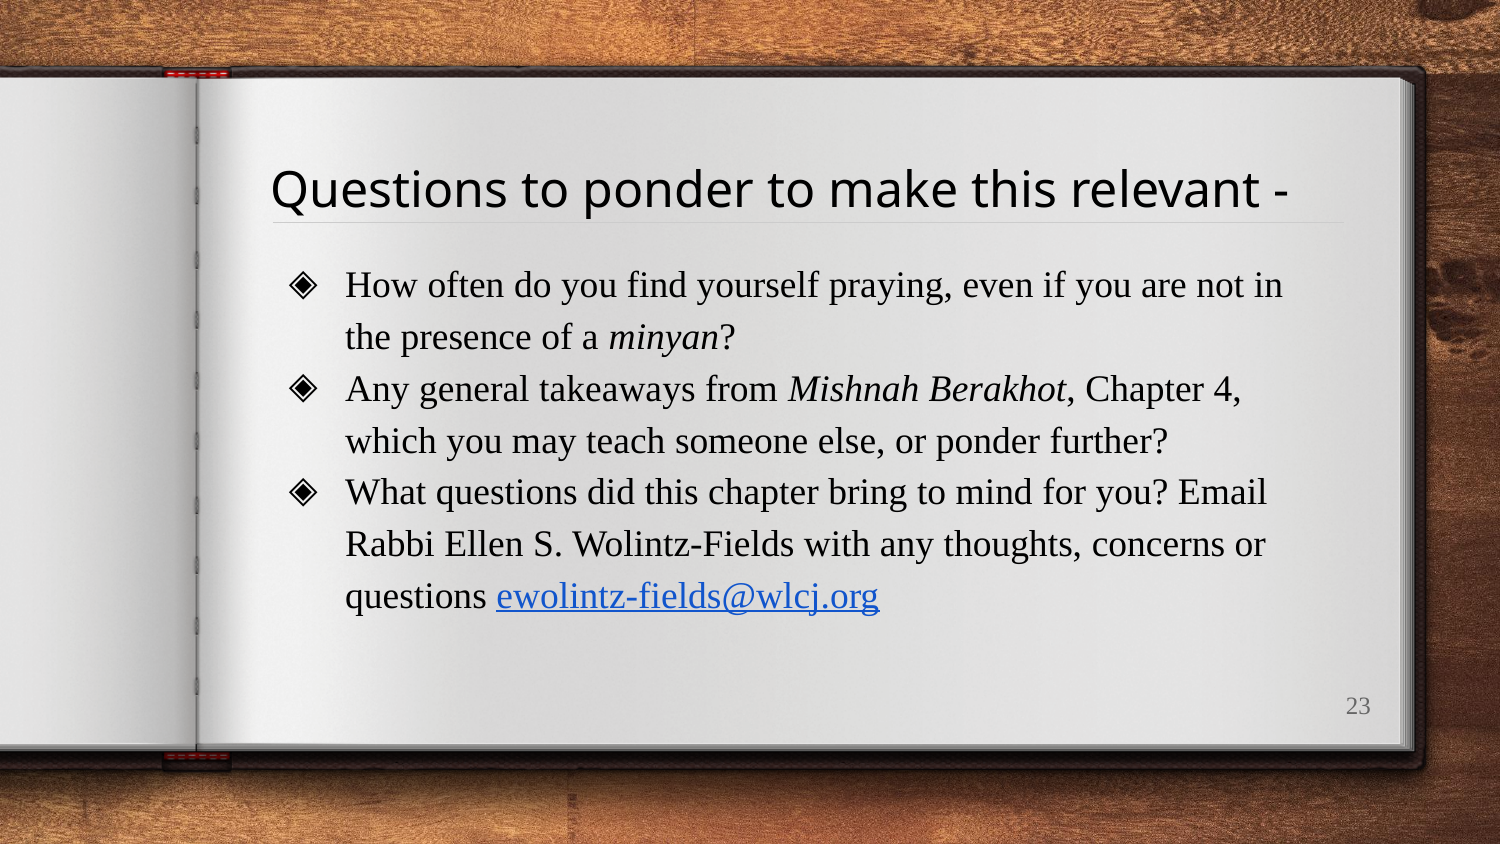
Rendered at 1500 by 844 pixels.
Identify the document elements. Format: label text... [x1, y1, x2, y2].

list How often do you find yourself praying, even if you are not in the presence of a minyan? Any general takeaways from Mishnah Berakhot, Chapter 4, which you may teach someone else, or ponder further? What questions did this chapter bring to mind for you? Email Rabbi Ellen S. Wolintz-Fields with any thoughts, concerns or questions ewolintz-fields@wlcj.org [255, 238, 1341, 738]
slide_number ‹#› [1295, 672, 1386, 737]
title Questions to ponder to make this relevant - [255, 117, 1341, 233]
picture [0, 0, 1500, 844]
